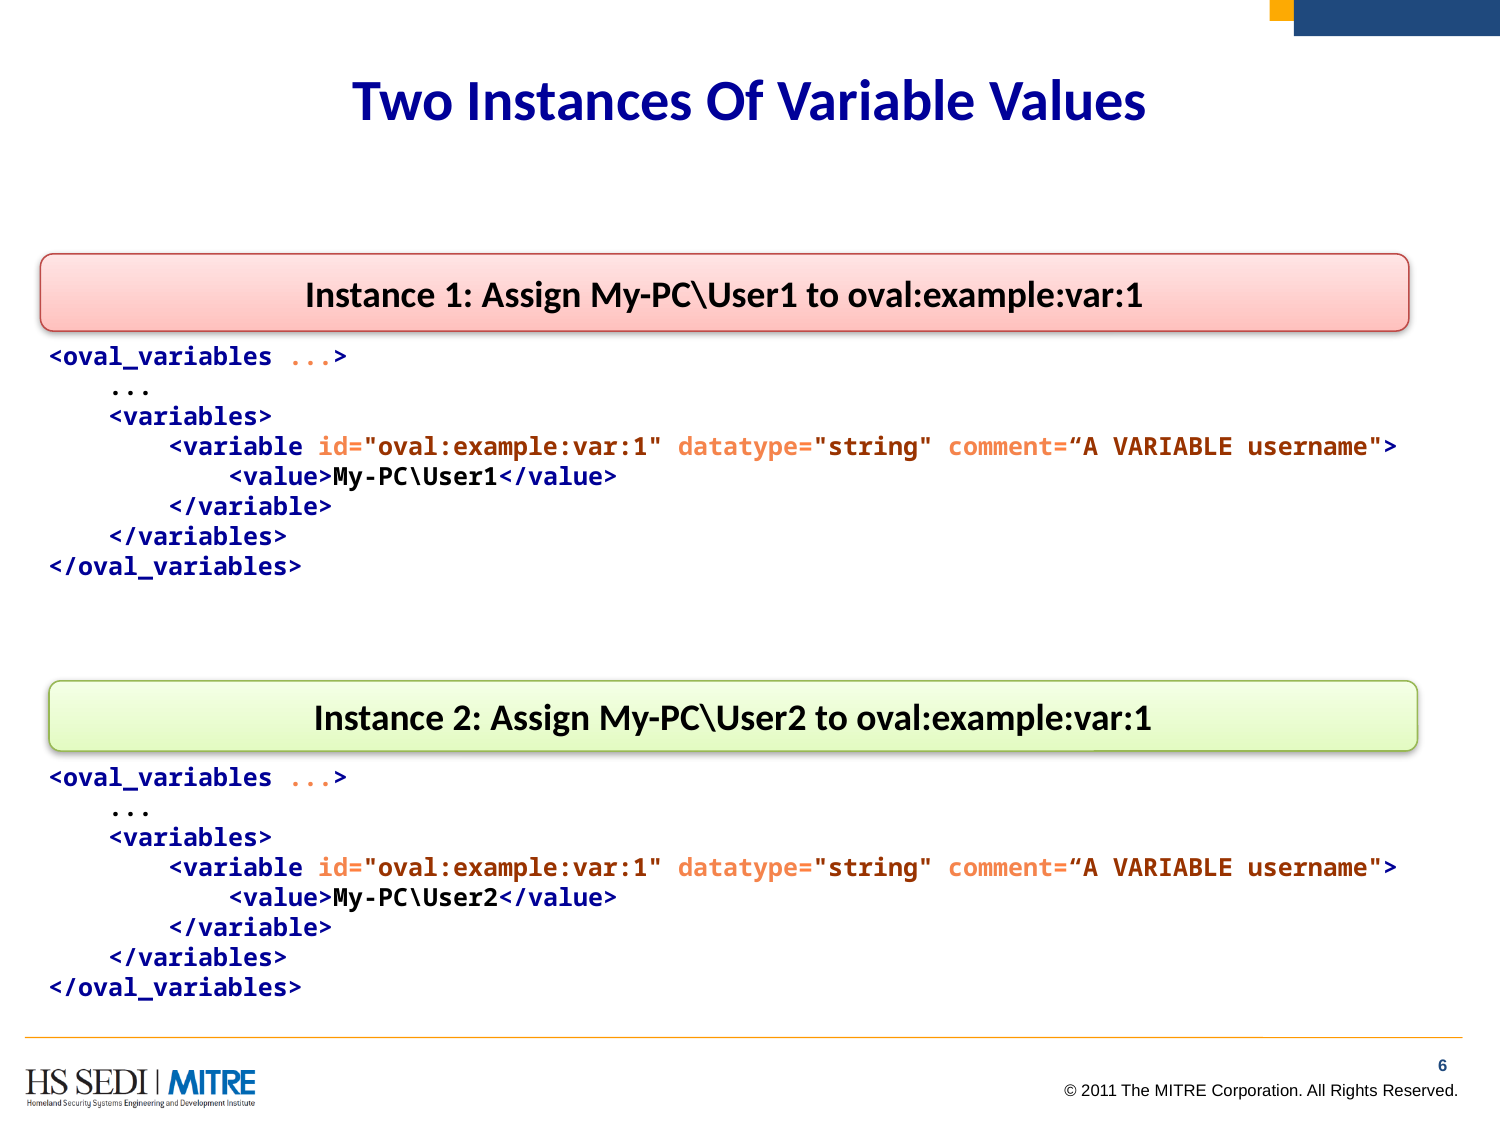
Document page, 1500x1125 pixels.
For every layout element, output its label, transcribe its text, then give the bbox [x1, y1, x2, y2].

text_box <oval_variables ...> ... <variables> <variable id="oval:example:var:1" datatype="string" comment=“A VARIABLE username"> <value>My-PC\User1</value> </variable> </variables> </oval_variables> [33, 333, 1433, 588]
text_box Instance 2: Assign My-PC\User2 to oval:example:var:1 [48, 680, 1419, 752]
slide_number 5 [1374, 1049, 1463, 1076]
title Two Instances Of Variable Values [43, 62, 1457, 151]
picture [20, 1058, 271, 1122]
text_box Instance 1: Assign My-PC\User1 to oval:example:var:1 [39, 253, 1410, 332]
text_box <oval_variables ...> ... <variables> <variable id="oval:example:var:1" datatype="string" comment=“A VARIABLE username"> <value>My-PC\User2</value> </variable> </variables> </oval_variables> [33, 754, 1433, 1009]
